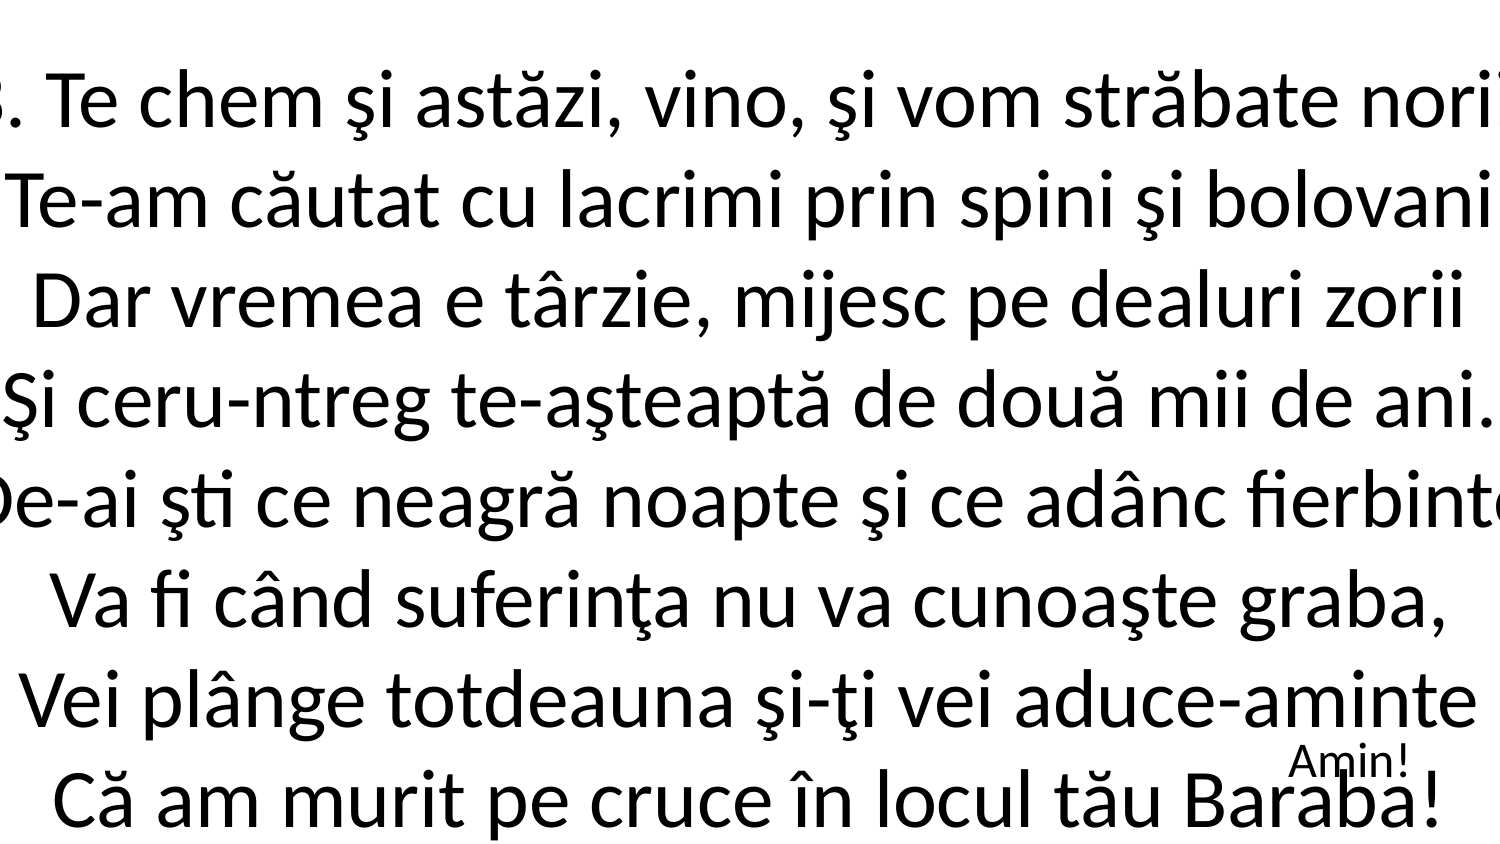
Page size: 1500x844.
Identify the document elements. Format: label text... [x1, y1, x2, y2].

text_box 3. Te chem şi astăzi, vino, şi vom străbate norii, Te-am căutat cu lacrimi prin spini şi bolovani Dar vremea e târzie, mijesc pe dealuri zorii Şi ceru-ntreg te-aşteaptă de două mii de ani. De-ai şti ce neagră noapte şi ce adânc fierbinte Va fi când suferinţa nu va cunoaşte graba, Vei plânge totdeauna şi-ţi vei aduce-aminte Că am murit pe cruce în locul tău Baraba! [0, 0, 1500, 844]
text_box Amin! [1273, 674, 1427, 795]
